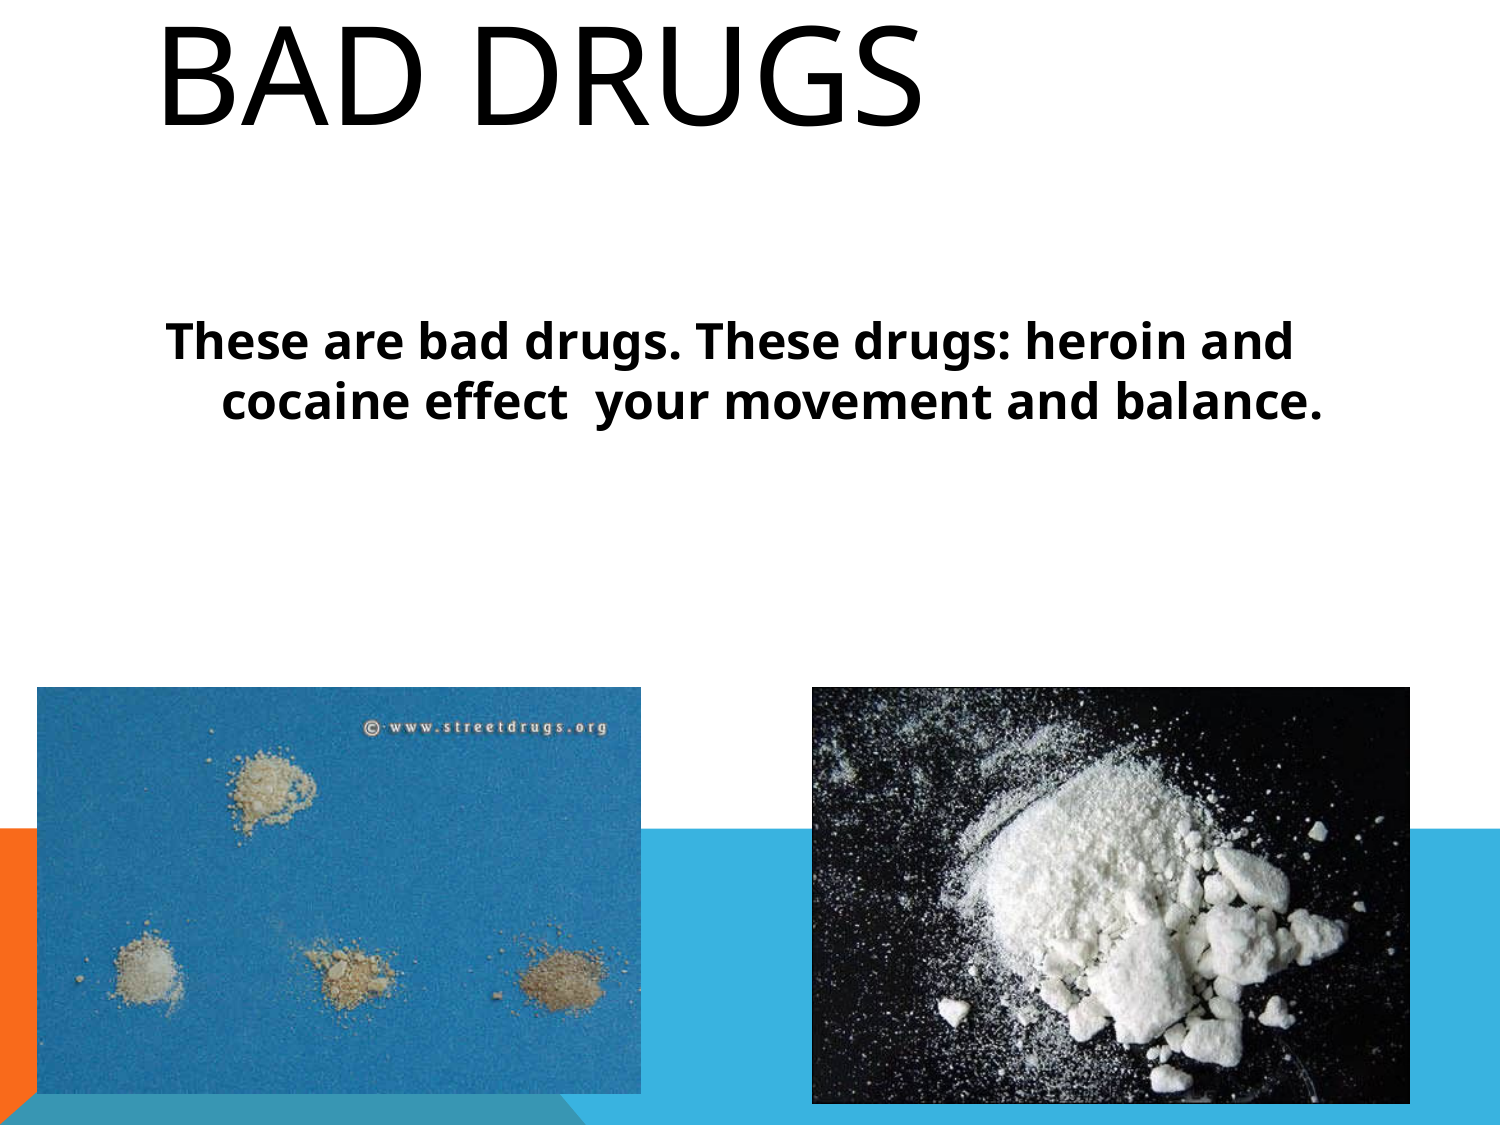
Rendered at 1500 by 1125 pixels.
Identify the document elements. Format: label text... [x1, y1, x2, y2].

picture [37, 687, 641, 1094]
picture [812, 687, 1411, 1104]
list These are bad drugs. These drugs: heroin and cocaine effect your movement and balance. [150, 125, 1369, 718]
title Bad drugs [137, 24, 1372, 115]
